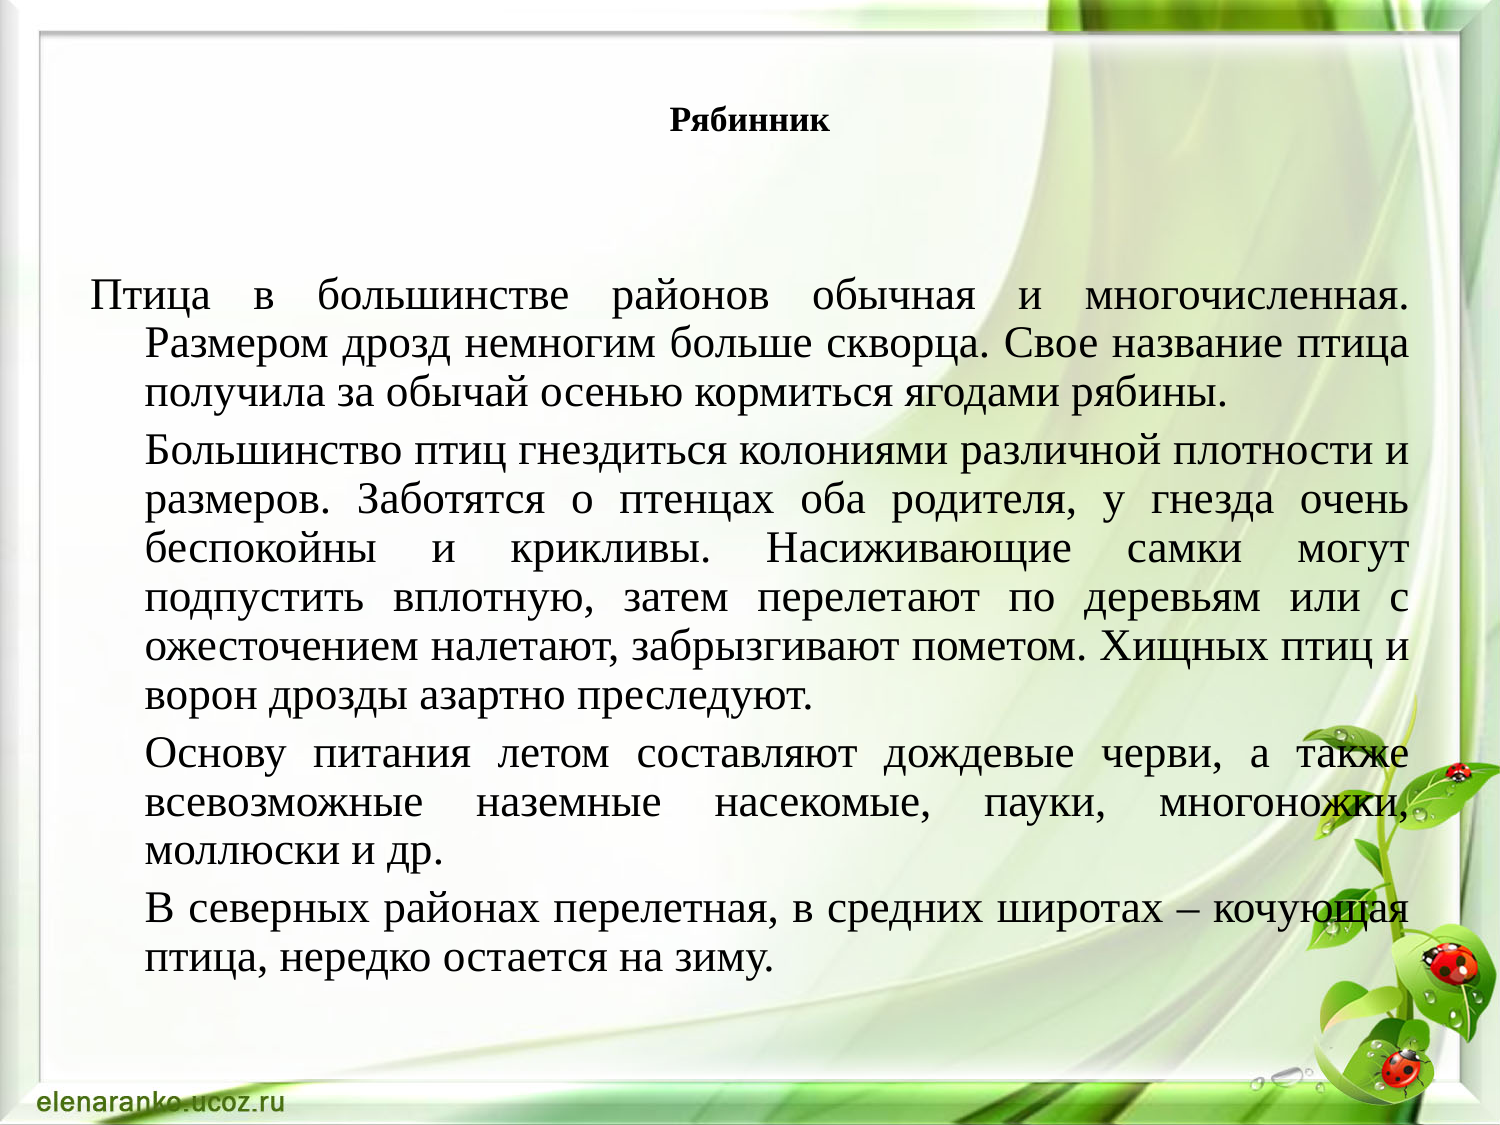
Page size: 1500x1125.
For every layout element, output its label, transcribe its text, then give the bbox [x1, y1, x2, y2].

picture [0, 0, 1500, 1125]
title Рябинник [75, 45, 1425, 233]
list Птица в большинстве районов обычная и многочисленная. Размером дрозд немногим больше скворца. Свое название птица получила за обычай осенью кормиться ягодами рябины. Большинство птиц гнездиться колониями различной плотности и размеров. Заботятся о птенцах оба родителя, у гнезда очень беспокойны и крикливы. Насиживающие самки могут подпустить вплотную, затем перелетают по деревьям или с ожесточением налетают, забрызгивают пометом. Хищных птиц и ворон дрозды азартно преследуют. Основу питания летом составляют дождевые черви, а также всевозможные наземные насекомые, пауки, многоножки, моллюски и др. В северных районах перелетная, в средних широтах – кочующая птица, нередко остается на зиму. [75, 262, 1425, 1005]
